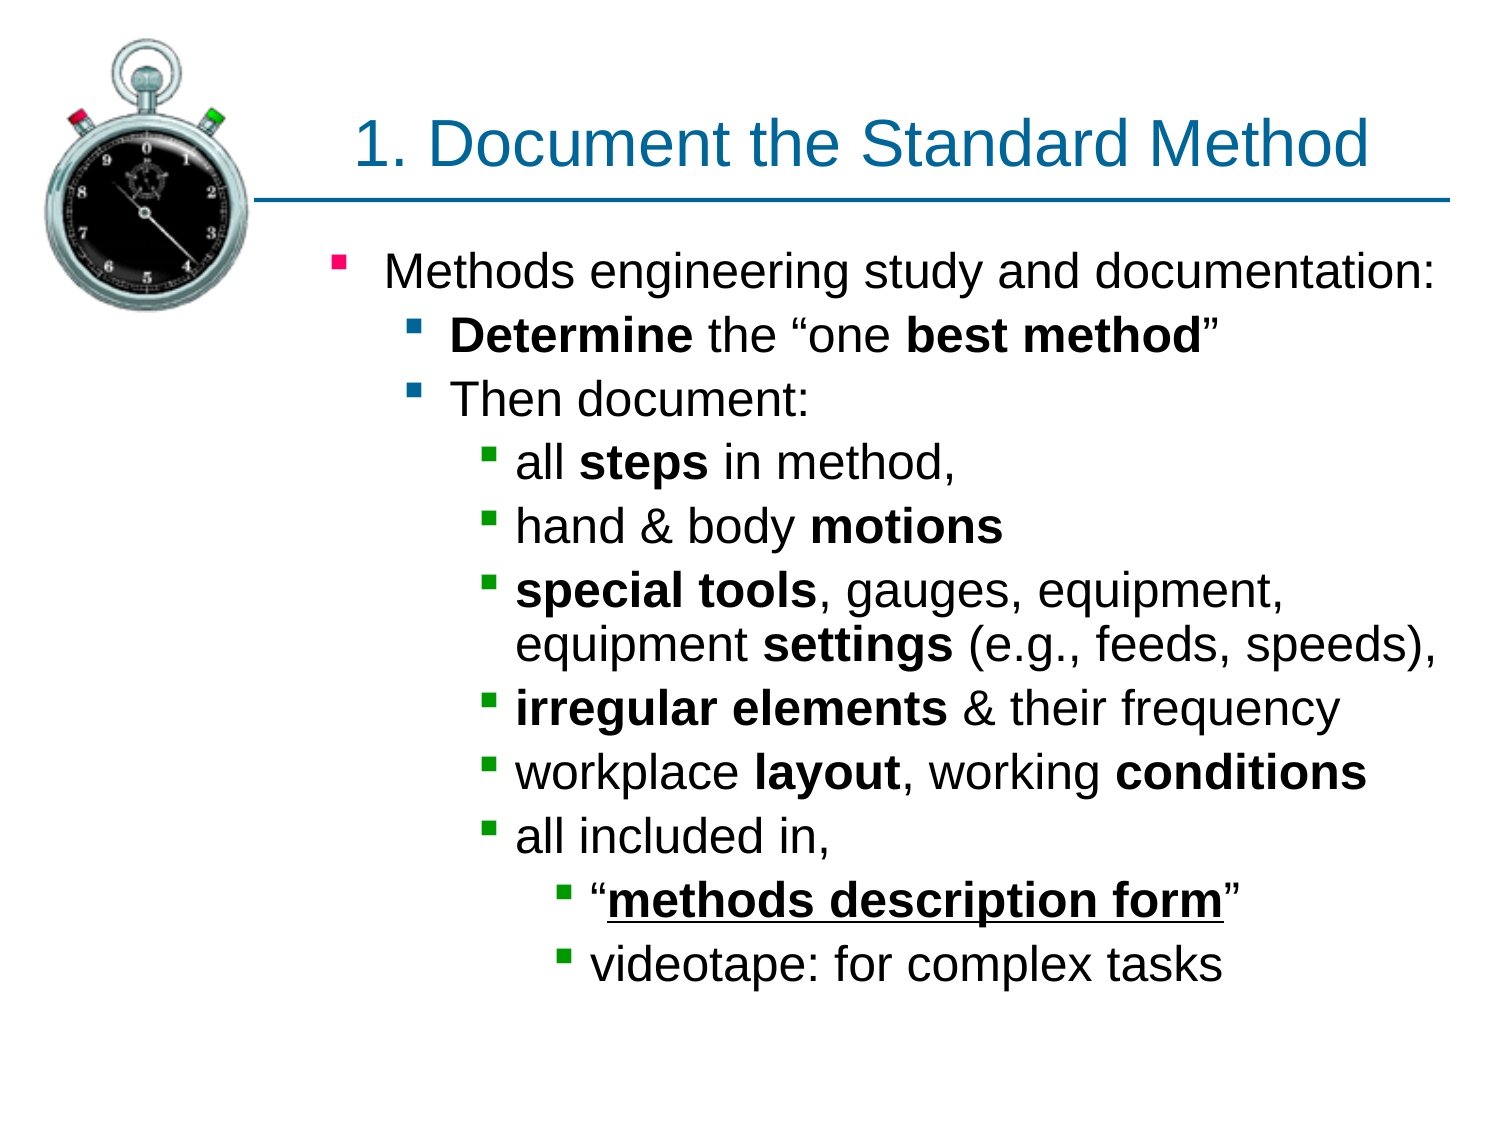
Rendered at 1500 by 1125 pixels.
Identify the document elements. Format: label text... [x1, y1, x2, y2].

title 1. Document the Standard Method [275, 37, 1450, 188]
picture [37, 37, 254, 313]
list Methods engineering study and documentation: Determine the “one best method” Then document: all steps in method, hand & body motions special tools, gauges, equipment, equipment settings (e.g., feeds, speeds), irregular elements & their frequency workplace layout, working conditions all included in, “methods description form” videotape: for complex tasks [312, 237, 1488, 1100]
